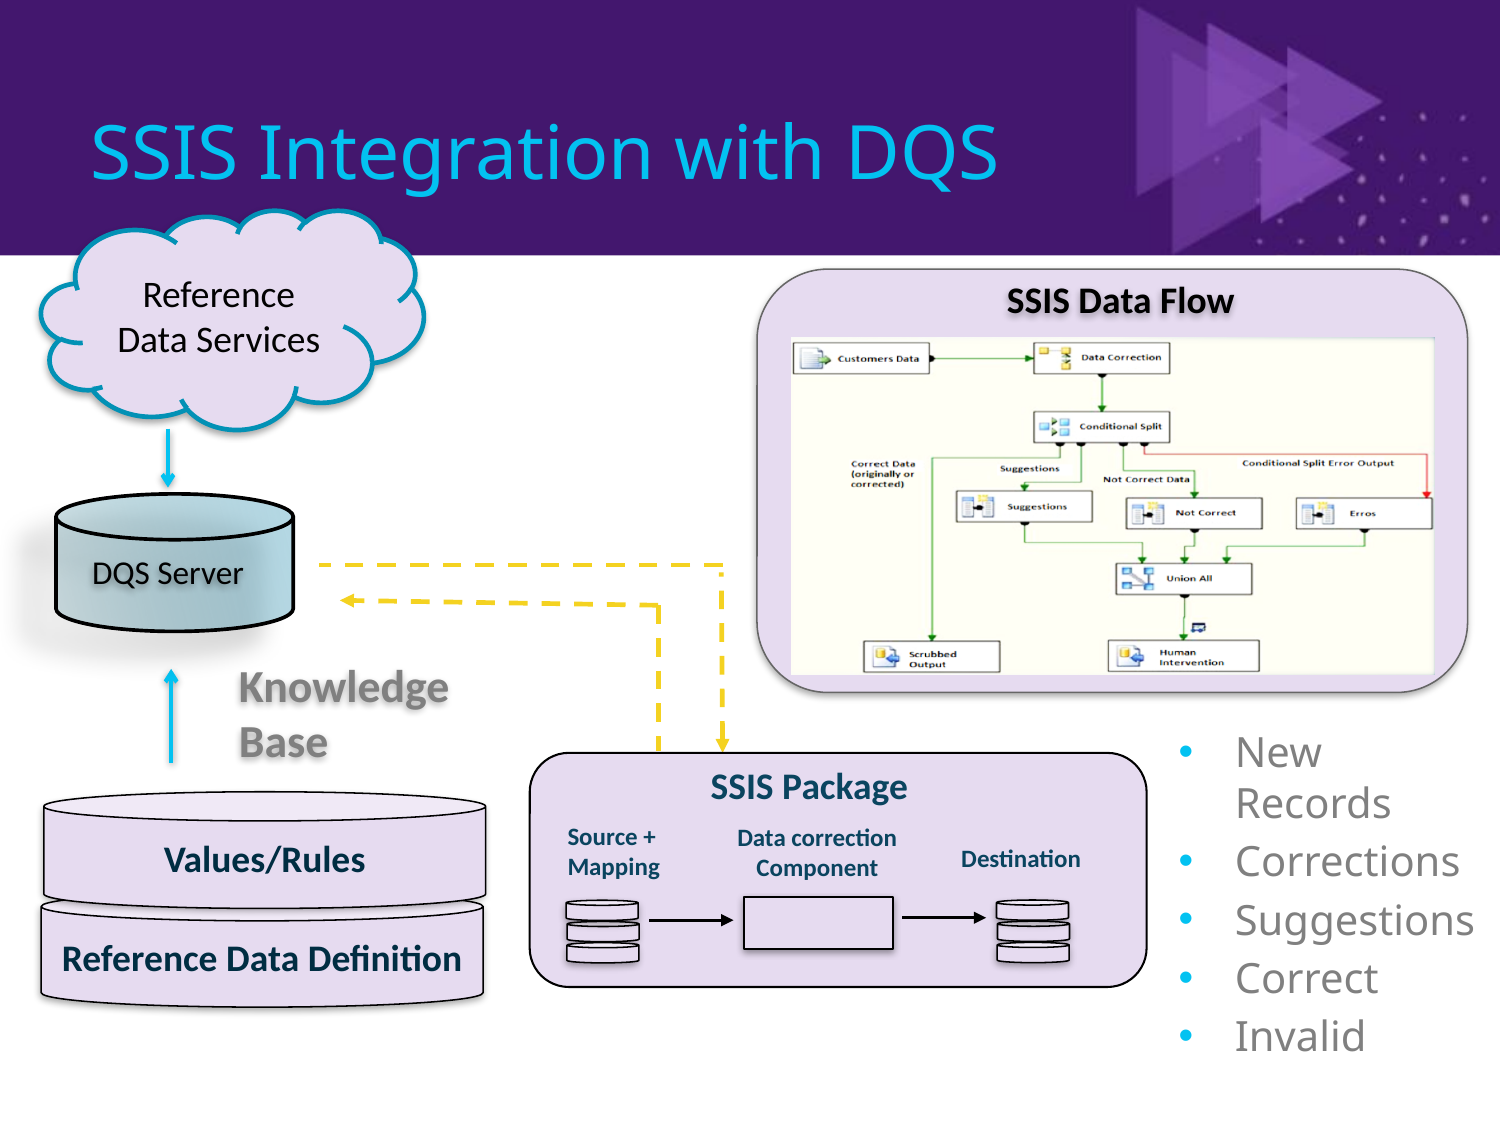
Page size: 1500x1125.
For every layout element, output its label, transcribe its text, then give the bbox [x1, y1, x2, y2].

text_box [319, 564, 723, 754]
title SSIS Integration with DQS [75, 56, 1425, 244]
text_box Knowledge Base [223, 675, 314, 747]
text_box Reference Data Services [40, 209, 425, 431]
text_box Values/Rules [43, 790, 487, 910]
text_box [756, 265, 1468, 693]
list New Records Corrections Suggestions Correct Invalid [1163, 718, 1500, 1094]
text_box [99, 487, 1500, 1025]
text_box Reference Data Definition [40, 903, 484, 1008]
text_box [41, 492, 296, 632]
picture [0, 0, 1500, 255]
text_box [529, 752, 1147, 988]
